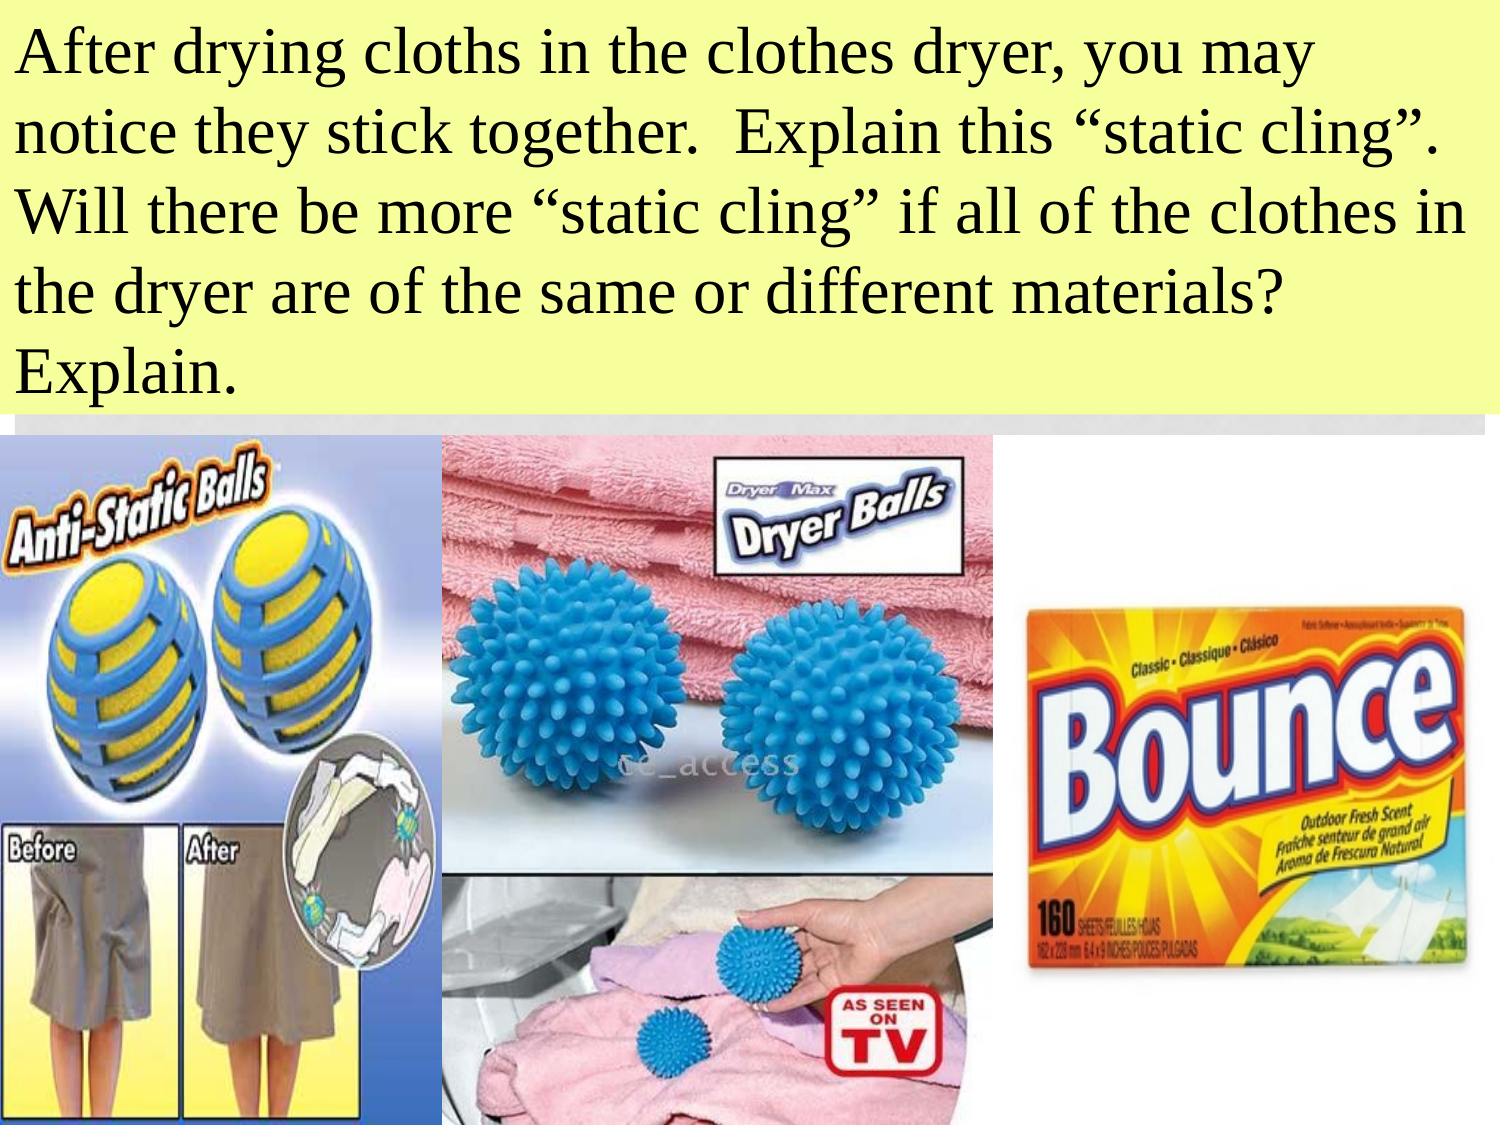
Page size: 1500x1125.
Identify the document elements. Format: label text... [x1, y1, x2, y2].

text_box After drying cloths in the clothes dryer, you may notice they stick together. Explain this “static cling”. Will there be more “static cling” if all of the clothes in the dryer are of the same or different materials? Explain. [0, 0, 1500, 415]
picture [0, 435, 1500, 1125]
